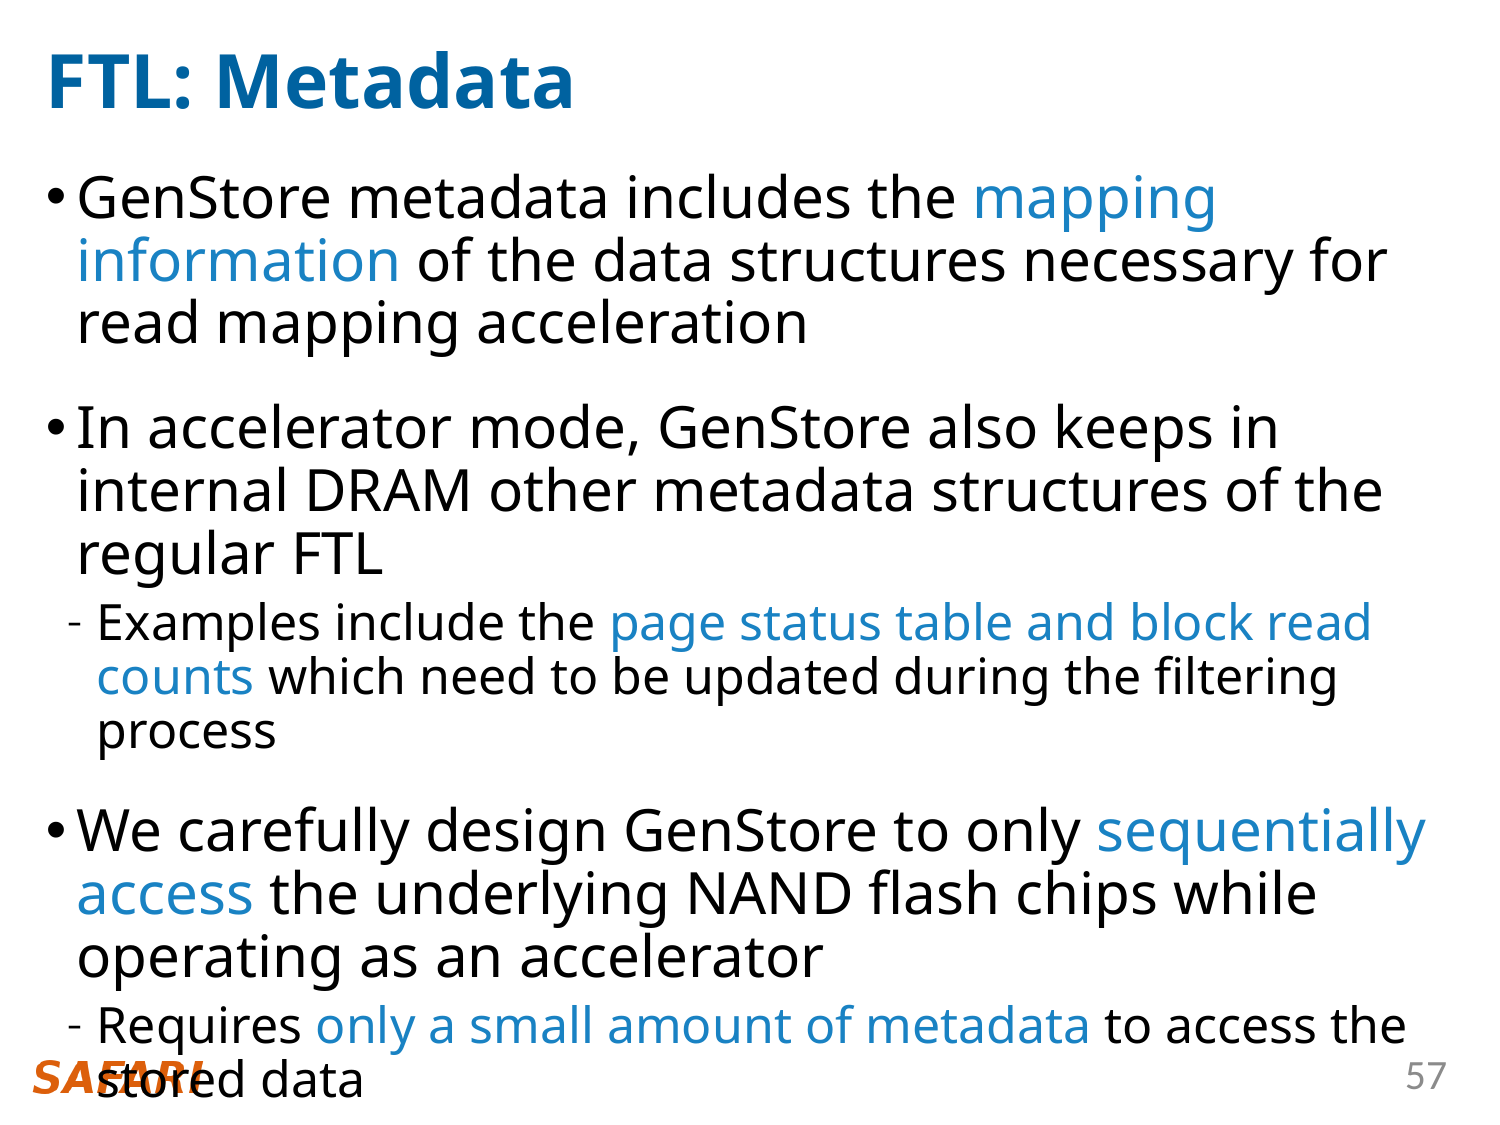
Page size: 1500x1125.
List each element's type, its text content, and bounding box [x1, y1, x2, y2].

list GenStore metadata includes the mapping information of the data structures necessary for read mapping acceleration In accelerator mode, GenStore also keeps in internal DRAM other metadata structures of the regular FTL Examples include the page status table and block read counts which need to be updated during the filtering process We carefully design GenStore to only sequentially access the underlying NAND flash chips while operating as an accelerator Requires only a small amount of metadata to access the stored data [31, 160, 1475, 1043]
picture [31, 1051, 209, 1104]
title FTL: Metadata [31, 15, 1475, 143]
